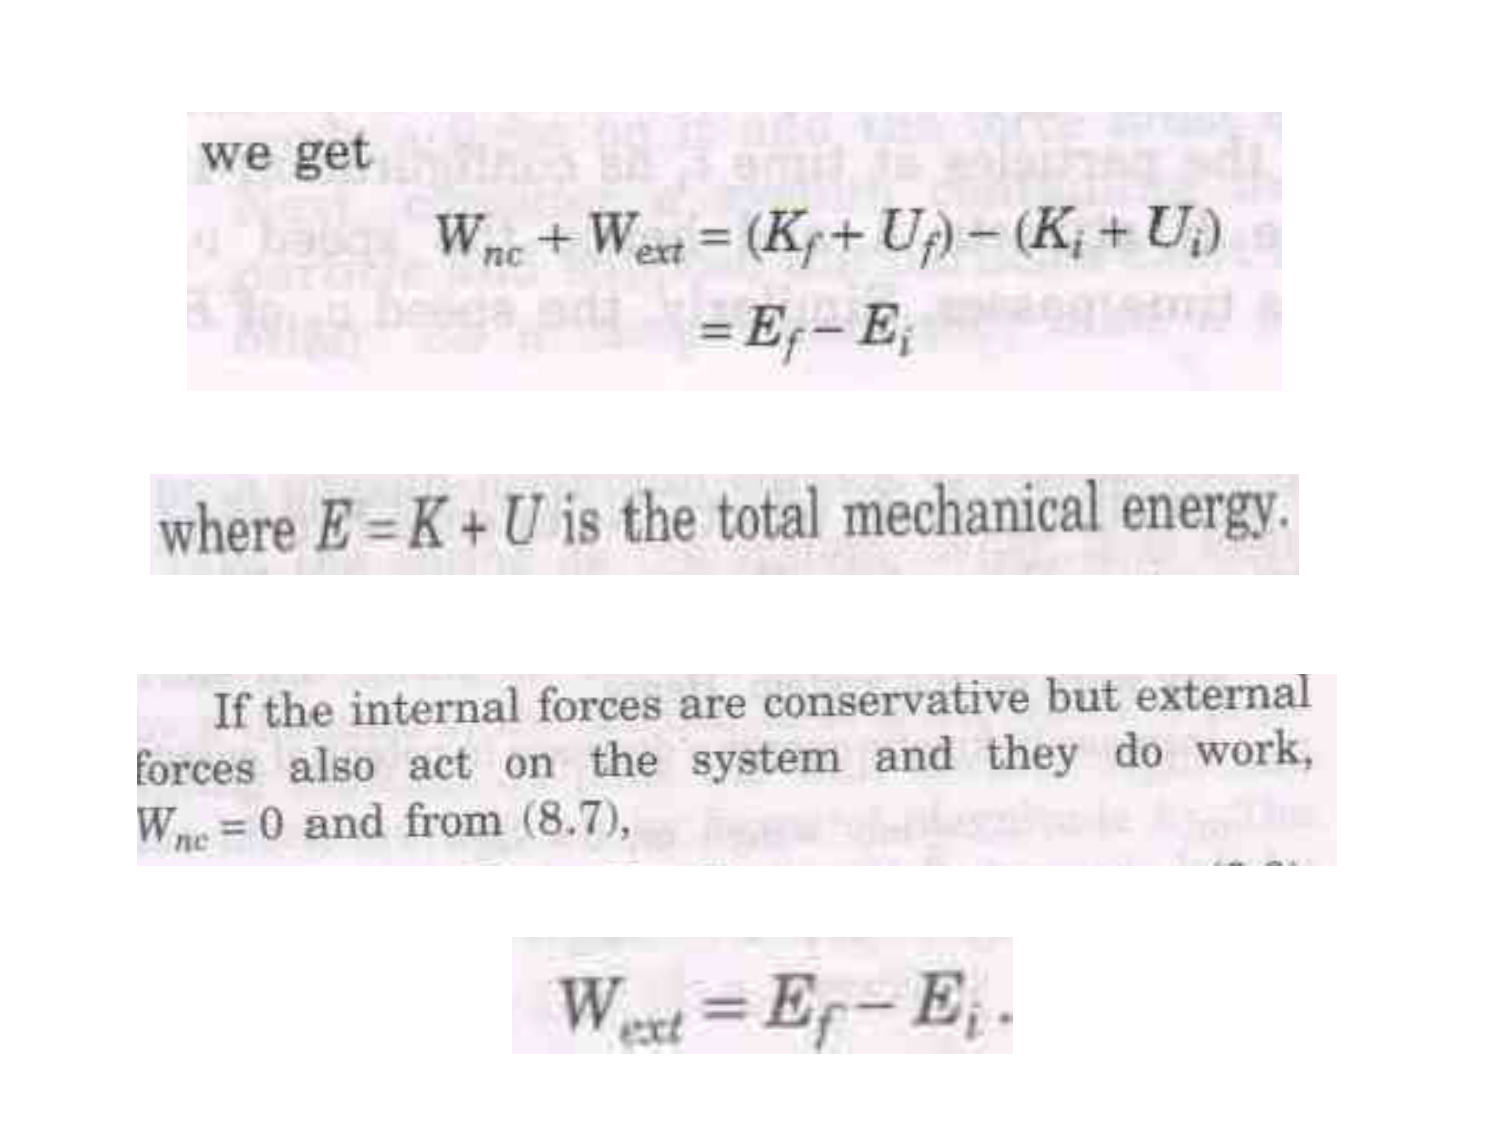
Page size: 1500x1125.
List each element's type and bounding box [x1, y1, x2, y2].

picture [149, 474, 1300, 576]
picture [137, 674, 1337, 866]
picture [187, 112, 1282, 391]
picture [512, 937, 1013, 1054]
